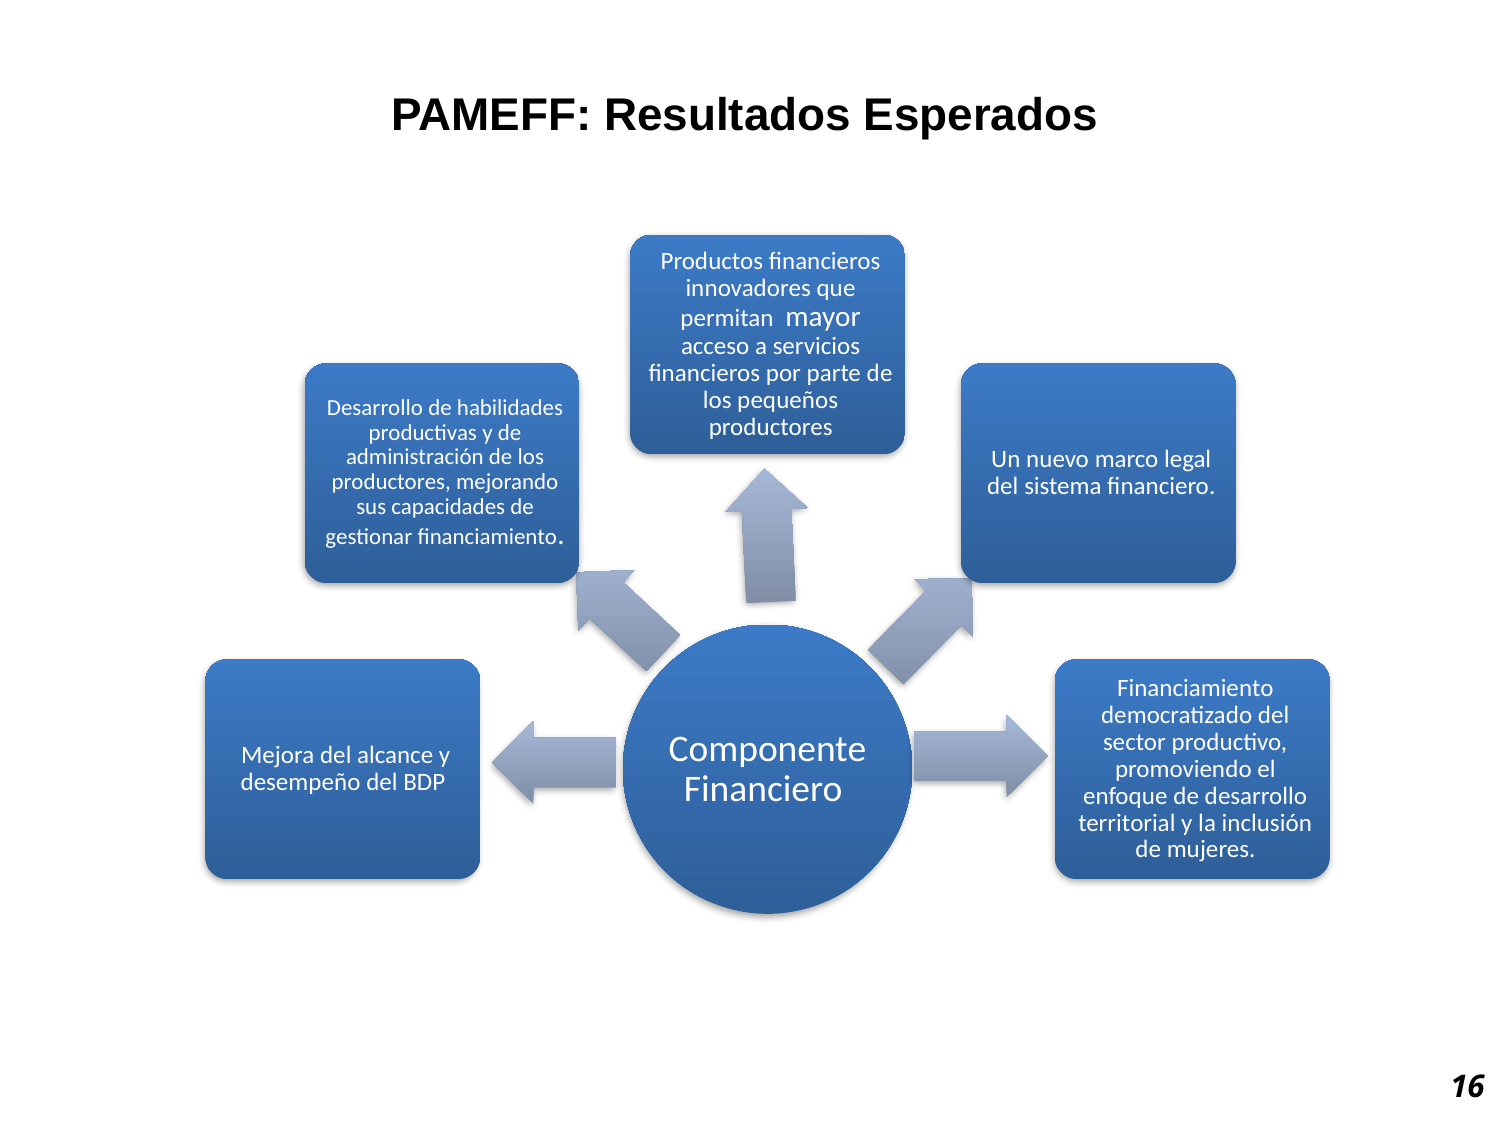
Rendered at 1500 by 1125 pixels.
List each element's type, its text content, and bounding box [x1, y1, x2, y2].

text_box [34, 234, 1500, 915]
title PAMEFF: Resultados Esperados [53, 24, 1450, 200]
slide_number 16 [1149, 1050, 1500, 1125]
